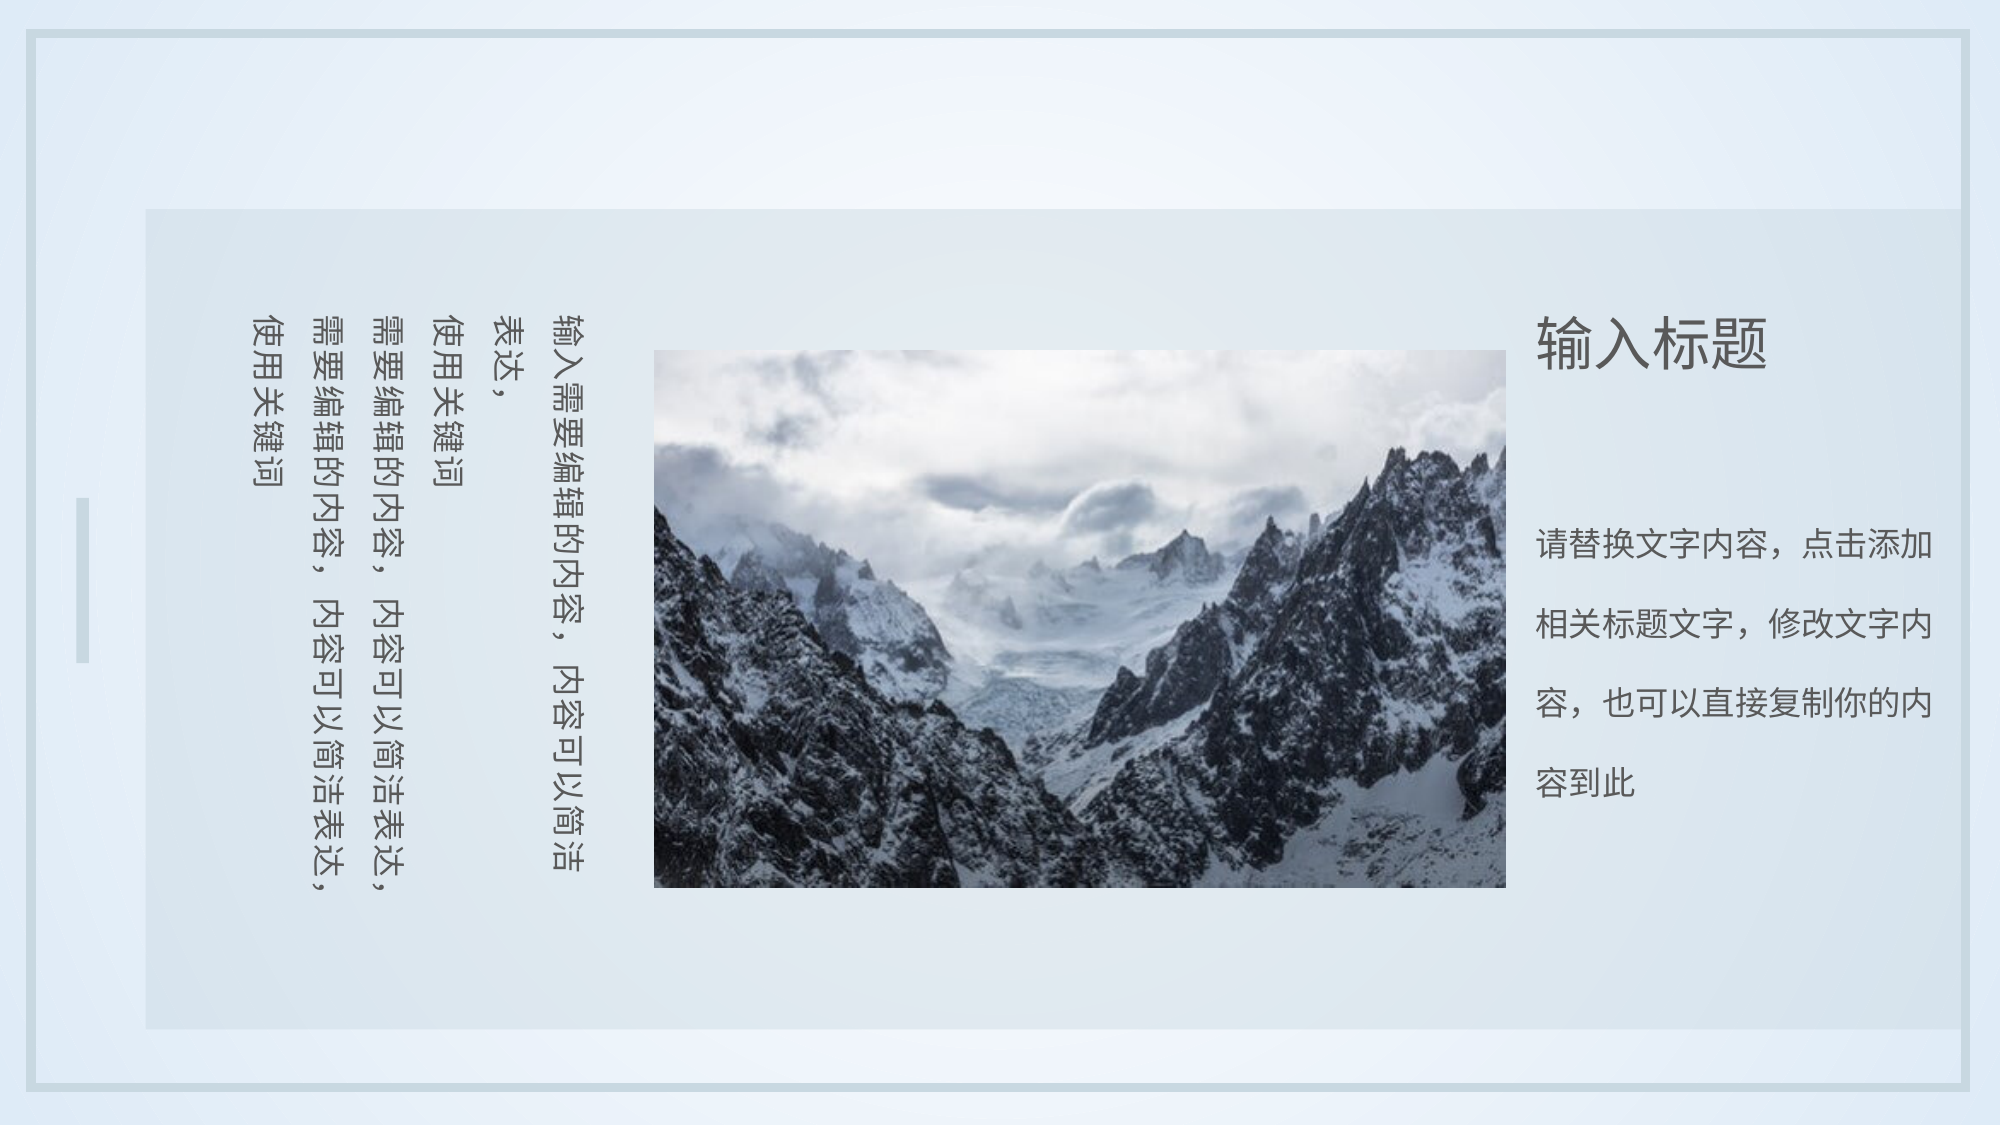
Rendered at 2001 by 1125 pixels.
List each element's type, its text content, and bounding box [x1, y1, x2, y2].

picture [654, 350, 1506, 888]
text_box [30, 33, 1966, 1089]
text_box [75, 497, 90, 664]
text_box 输入需要编辑的内容，内容可以简洁表达， 使用关键词 需要编辑的内容，内容可以简洁表达， 需要编辑的内容，内容可以简洁表达，使用关键词 [193, 299, 617, 899]
text_box 输入标题 [1521, 299, 1906, 385]
text_box [145, 208, 1966, 1030]
text_box 请替换文字内容，点击添加相关标题文字，修改文字内容，也可以直接复制你的内容到此 [1535, 482, 1947, 679]
